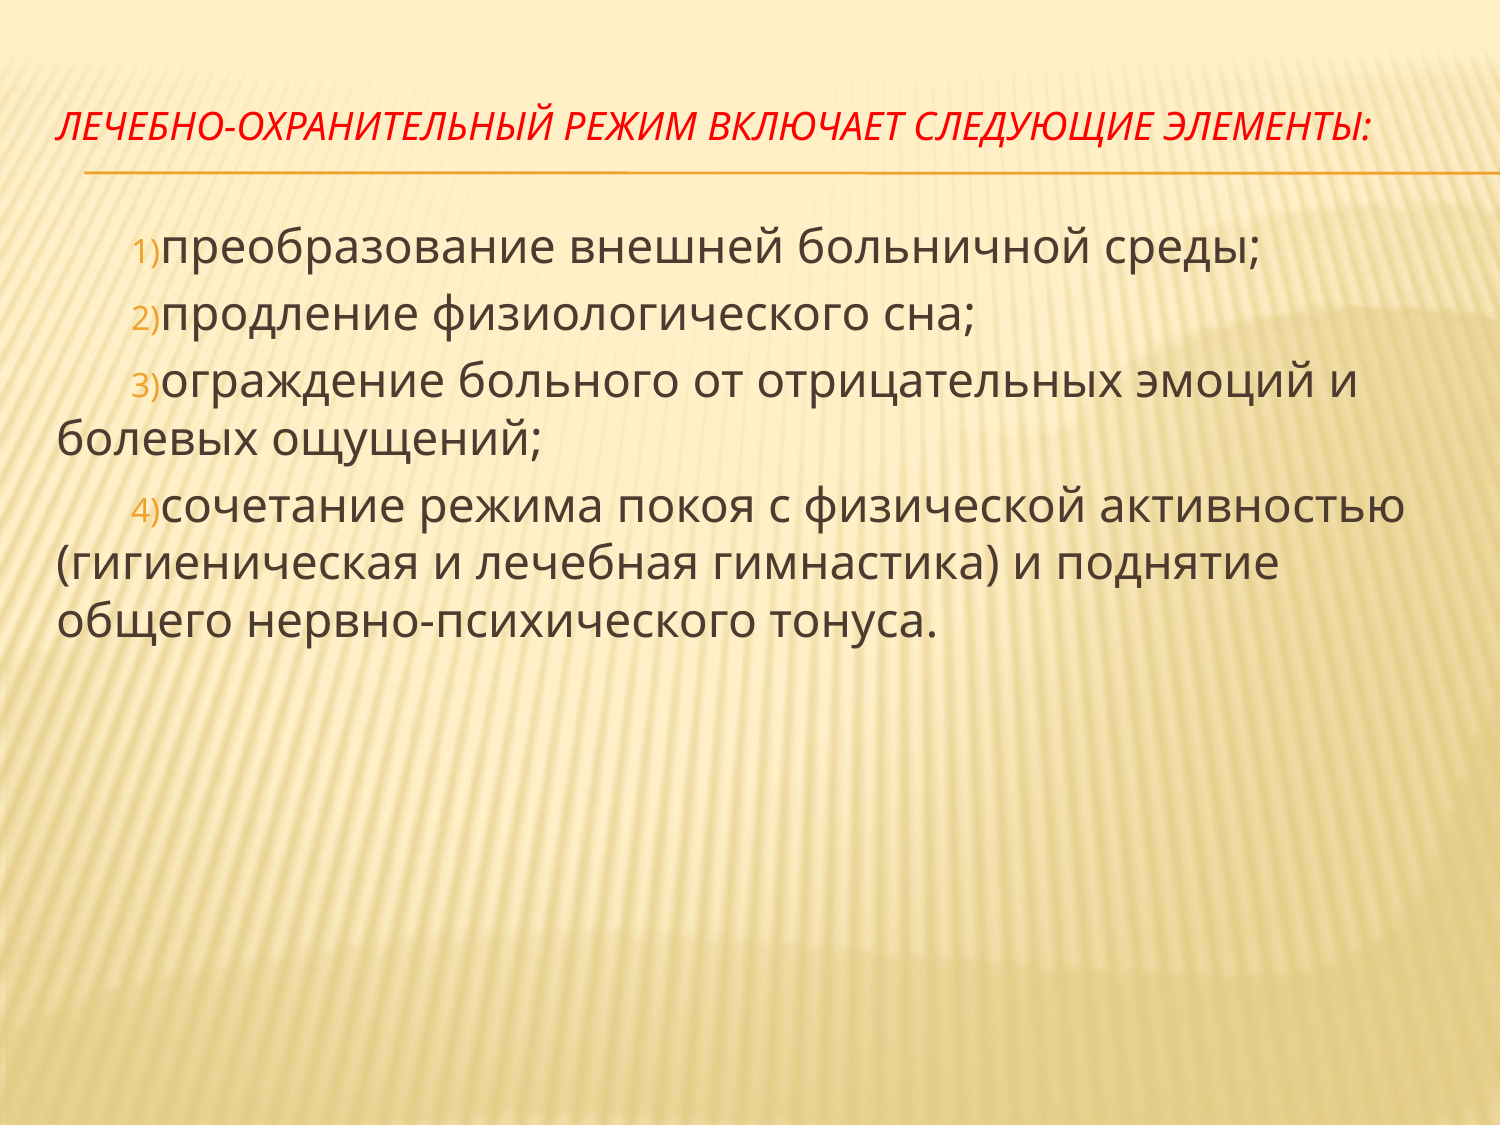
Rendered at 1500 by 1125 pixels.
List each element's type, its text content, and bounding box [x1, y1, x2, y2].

list преобразование внешней больничной среды; продление физиологического сна; ограждение больного от отрицательных эмоций и болевых ощущений; сочетание режима покоя с физической активностью (гигиеническая и лечебная гимнастика) и поднятие общего нервно-психического тонуса. [41, 208, 1436, 1094]
title Лечебно-охранительный режим включает следующие элементы: [41, 45, 1424, 208]
